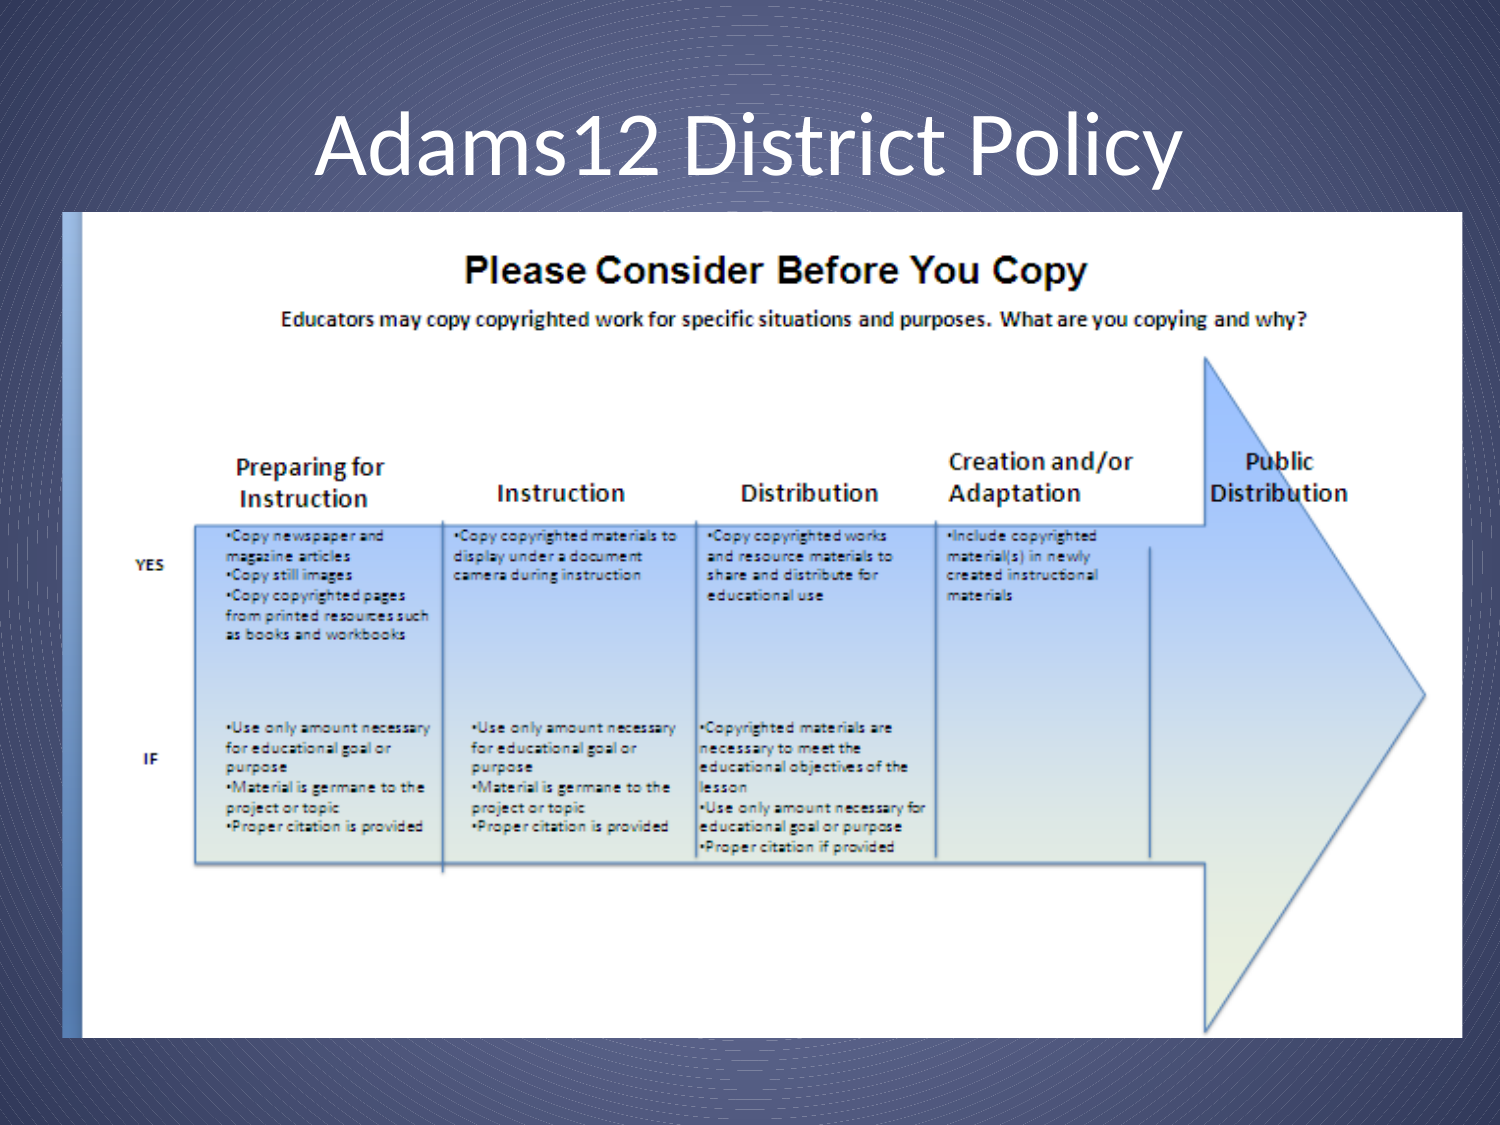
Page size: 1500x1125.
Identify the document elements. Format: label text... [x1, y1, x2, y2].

picture [62, 212, 1463, 1038]
title Adams12 District Policy [75, 45, 1425, 210]
